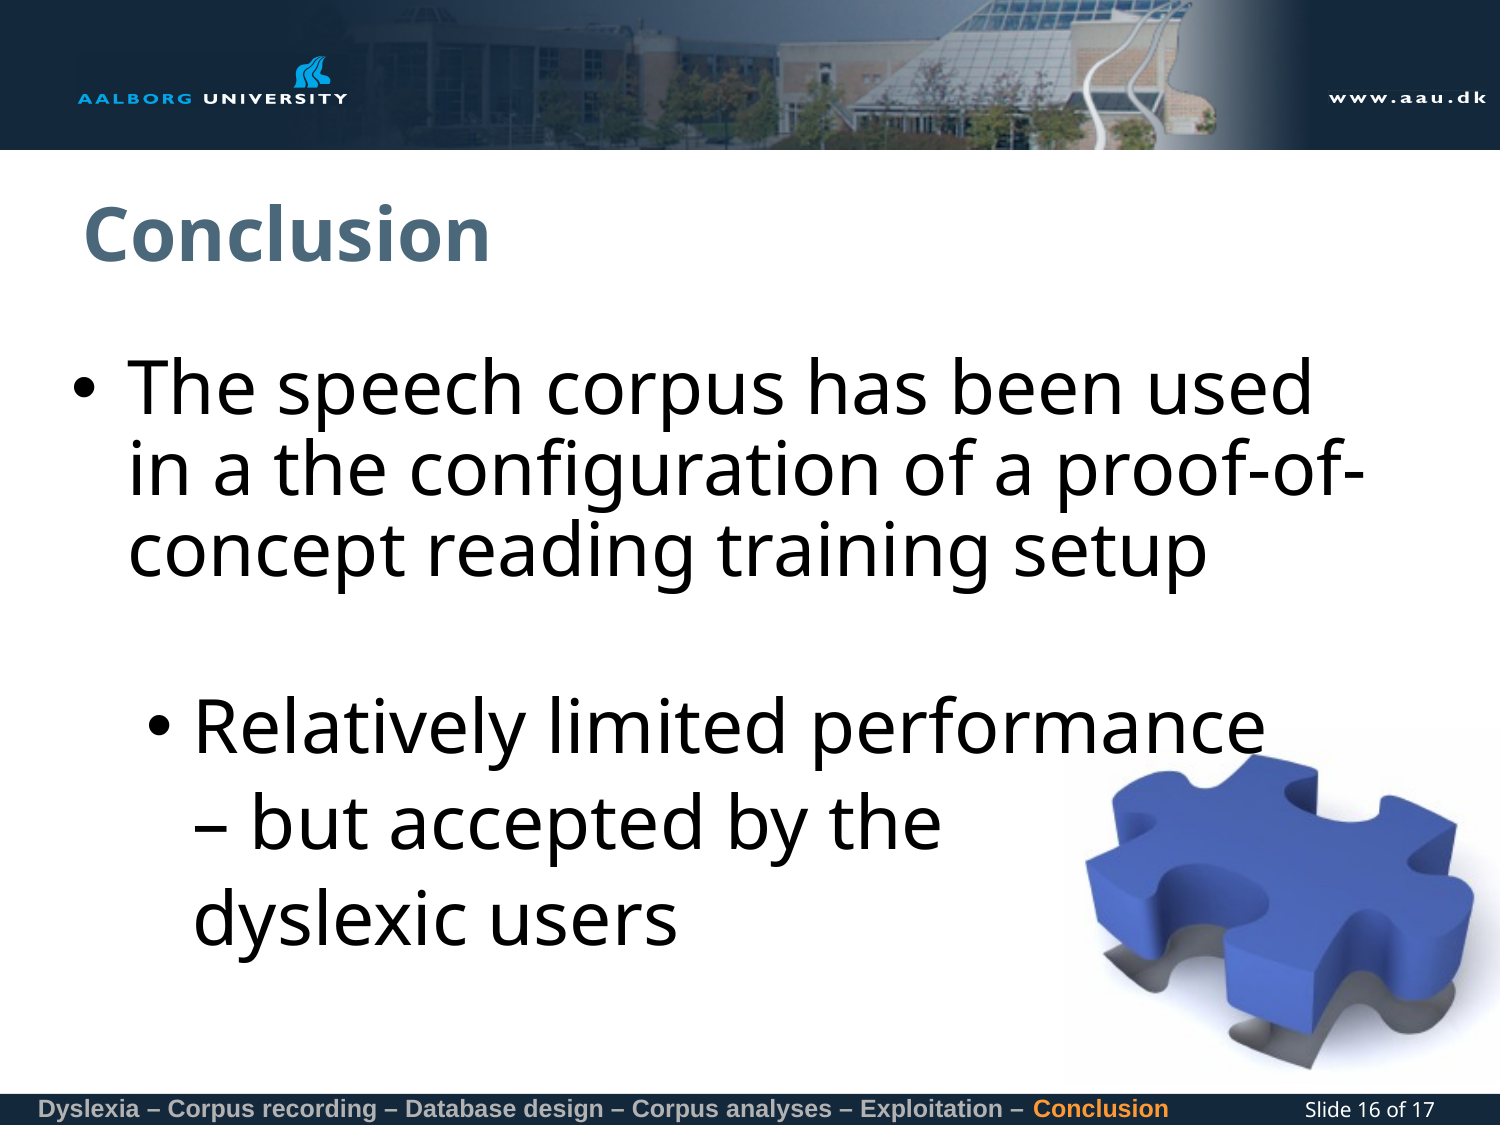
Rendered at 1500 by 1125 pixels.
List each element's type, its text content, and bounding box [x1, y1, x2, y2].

text_box Dyslexia – Corpus recording – Database design – Corpus analyses – Exploitation – Conclusion [23, 1084, 1185, 1125]
list The speech corpus has been used in a the configuration of a proof-of-concept reading training setup Relatively limited performance – but accepted by the dyslexic users [64, 349, 1412, 1001]
picture [0, 0, 1500, 150]
title Conclusion [76, 174, 1426, 288]
slide_number Slide 16 of 17 [1185, 1092, 1451, 1125]
picture [1062, 727, 1500, 1084]
